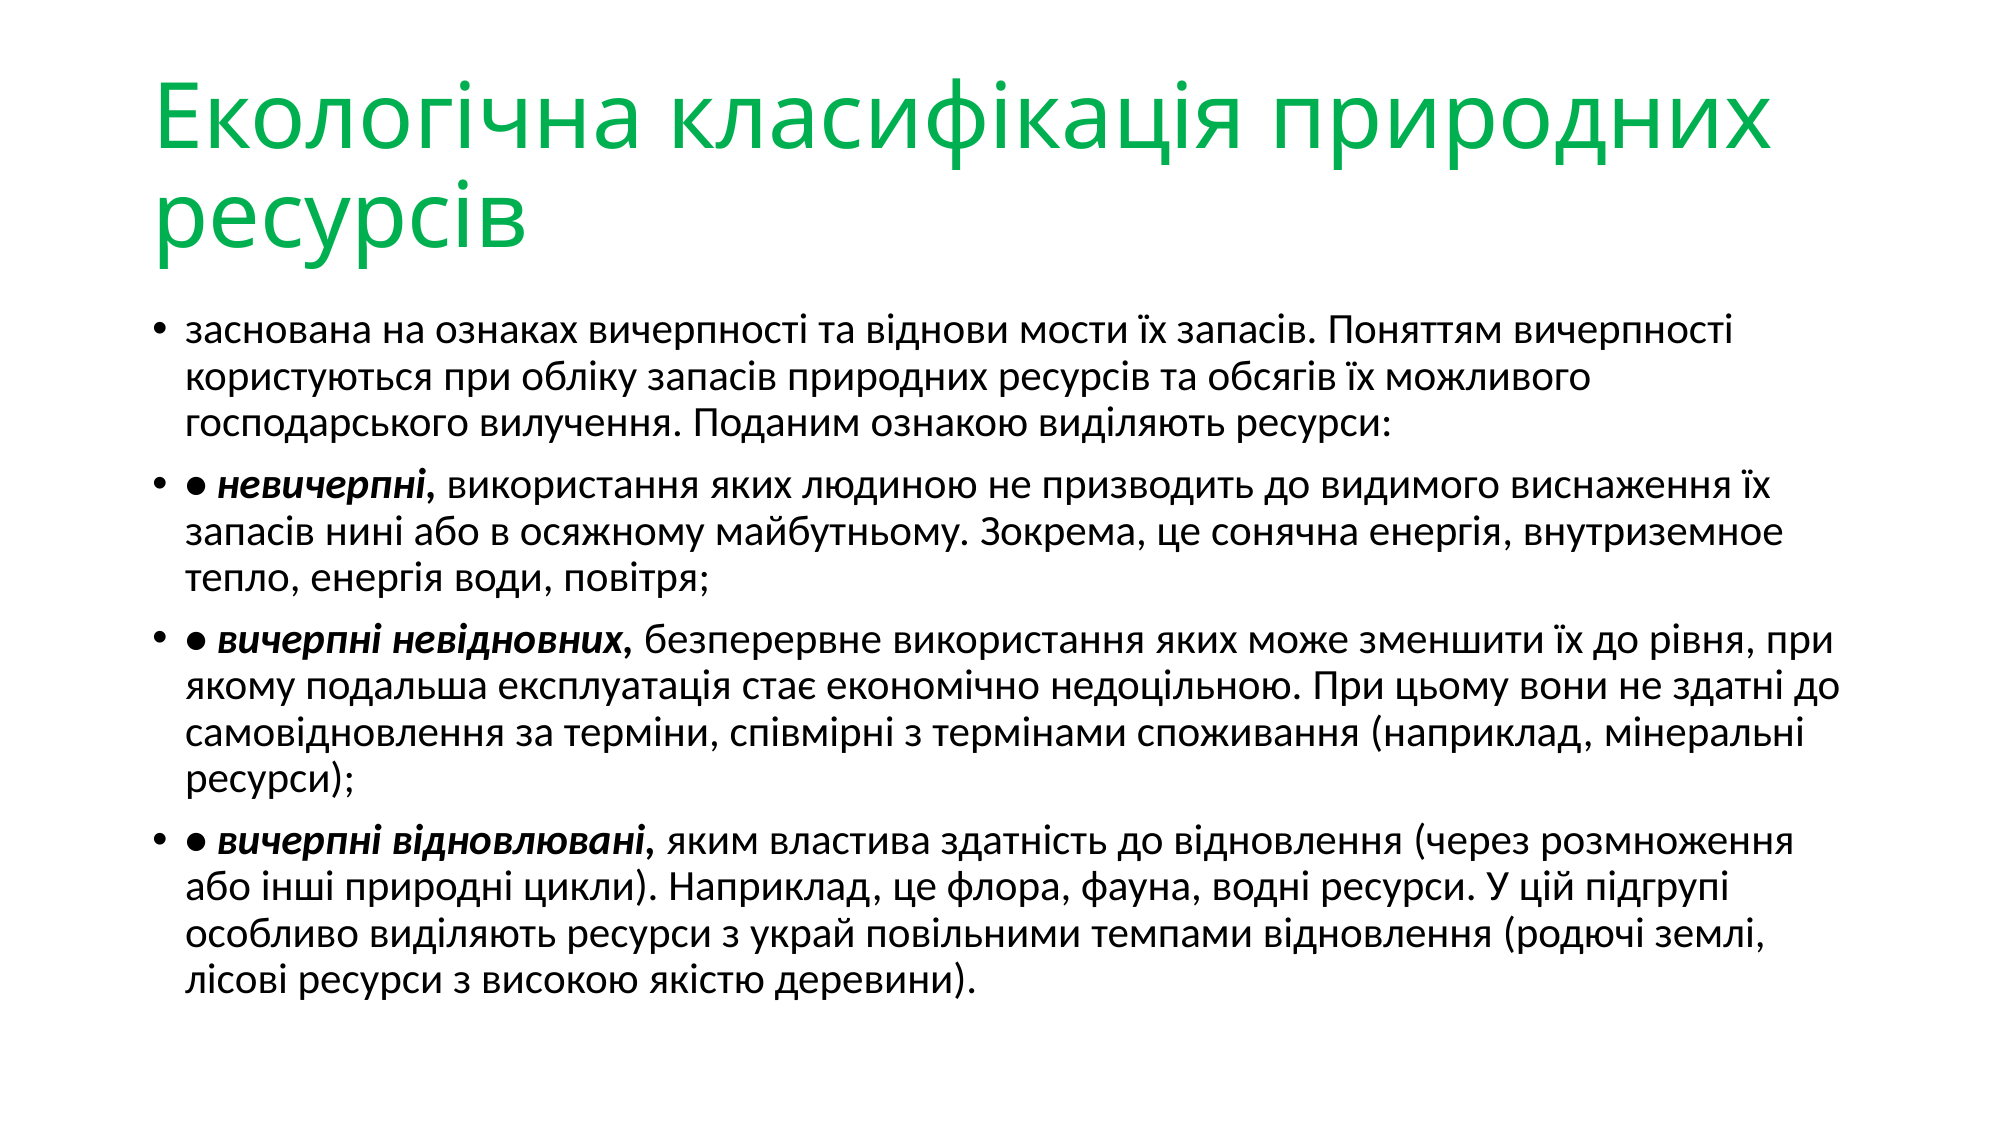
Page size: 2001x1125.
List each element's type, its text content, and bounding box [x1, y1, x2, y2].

list заснована на ознаках вичерпності та віднови мости їх запасів. Поняттям вичерпності користуються при обліку запасів природних ресурсів та обсягів їх можливого господарського вилучення. Поданим ознакою виділяють ресурси: • невичерпні, використання яких людиною не призводить до видимого виснаження їх запасів нині або в осяжному майбутньому. Зокрема, це сонячна енергія, внутриземное тепло, енергія води, повітря; • вичерпні невідновних, безперервне використання яких може зменшити їх до рівня, при якому подальша експлуатація стає економічно недоцільною. При цьому вони не здатні до самовідновлення за терміни, співмірні з термінами споживання (наприклад, мінеральні ресурси); • вичерпні відновлювані, яким властива здатність до відновлення (через розмноження або інші природні цикли). Наприклад, це флора, фауна, водні ресурси. У цій підгрупі особливо виділяють ресурси з украй повільними темпами відновлення (родючі землі, лісові ресурси з високою якістю деревини). [137, 299, 1863, 1014]
title Екологічна класифікація природних ресурсів [137, 59, 1863, 278]
